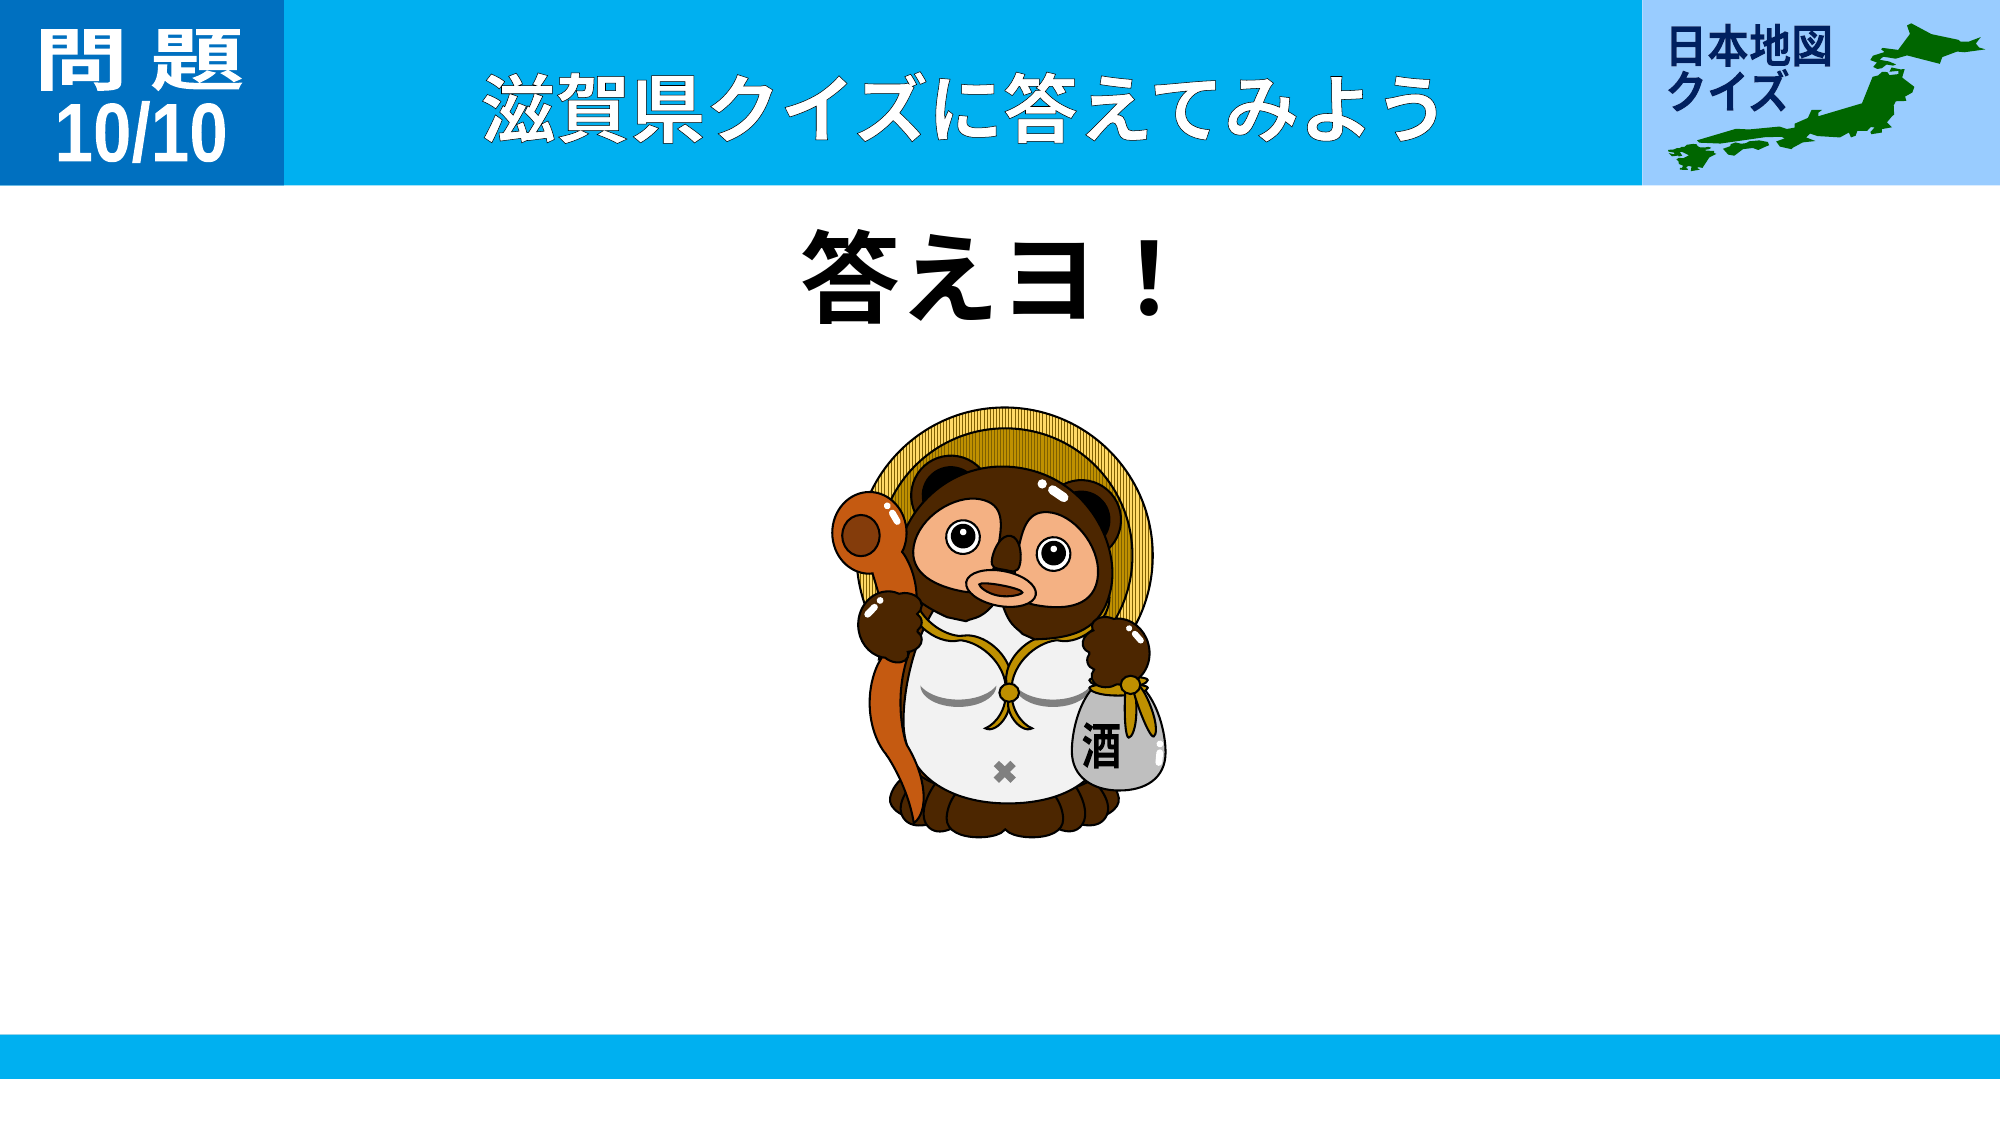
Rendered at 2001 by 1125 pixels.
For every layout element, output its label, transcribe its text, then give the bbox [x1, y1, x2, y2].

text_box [831, 407, 1168, 838]
text_box 答えヨ！ [785, 208, 1215, 343]
text_box [0, 1034, 2000, 1079]
